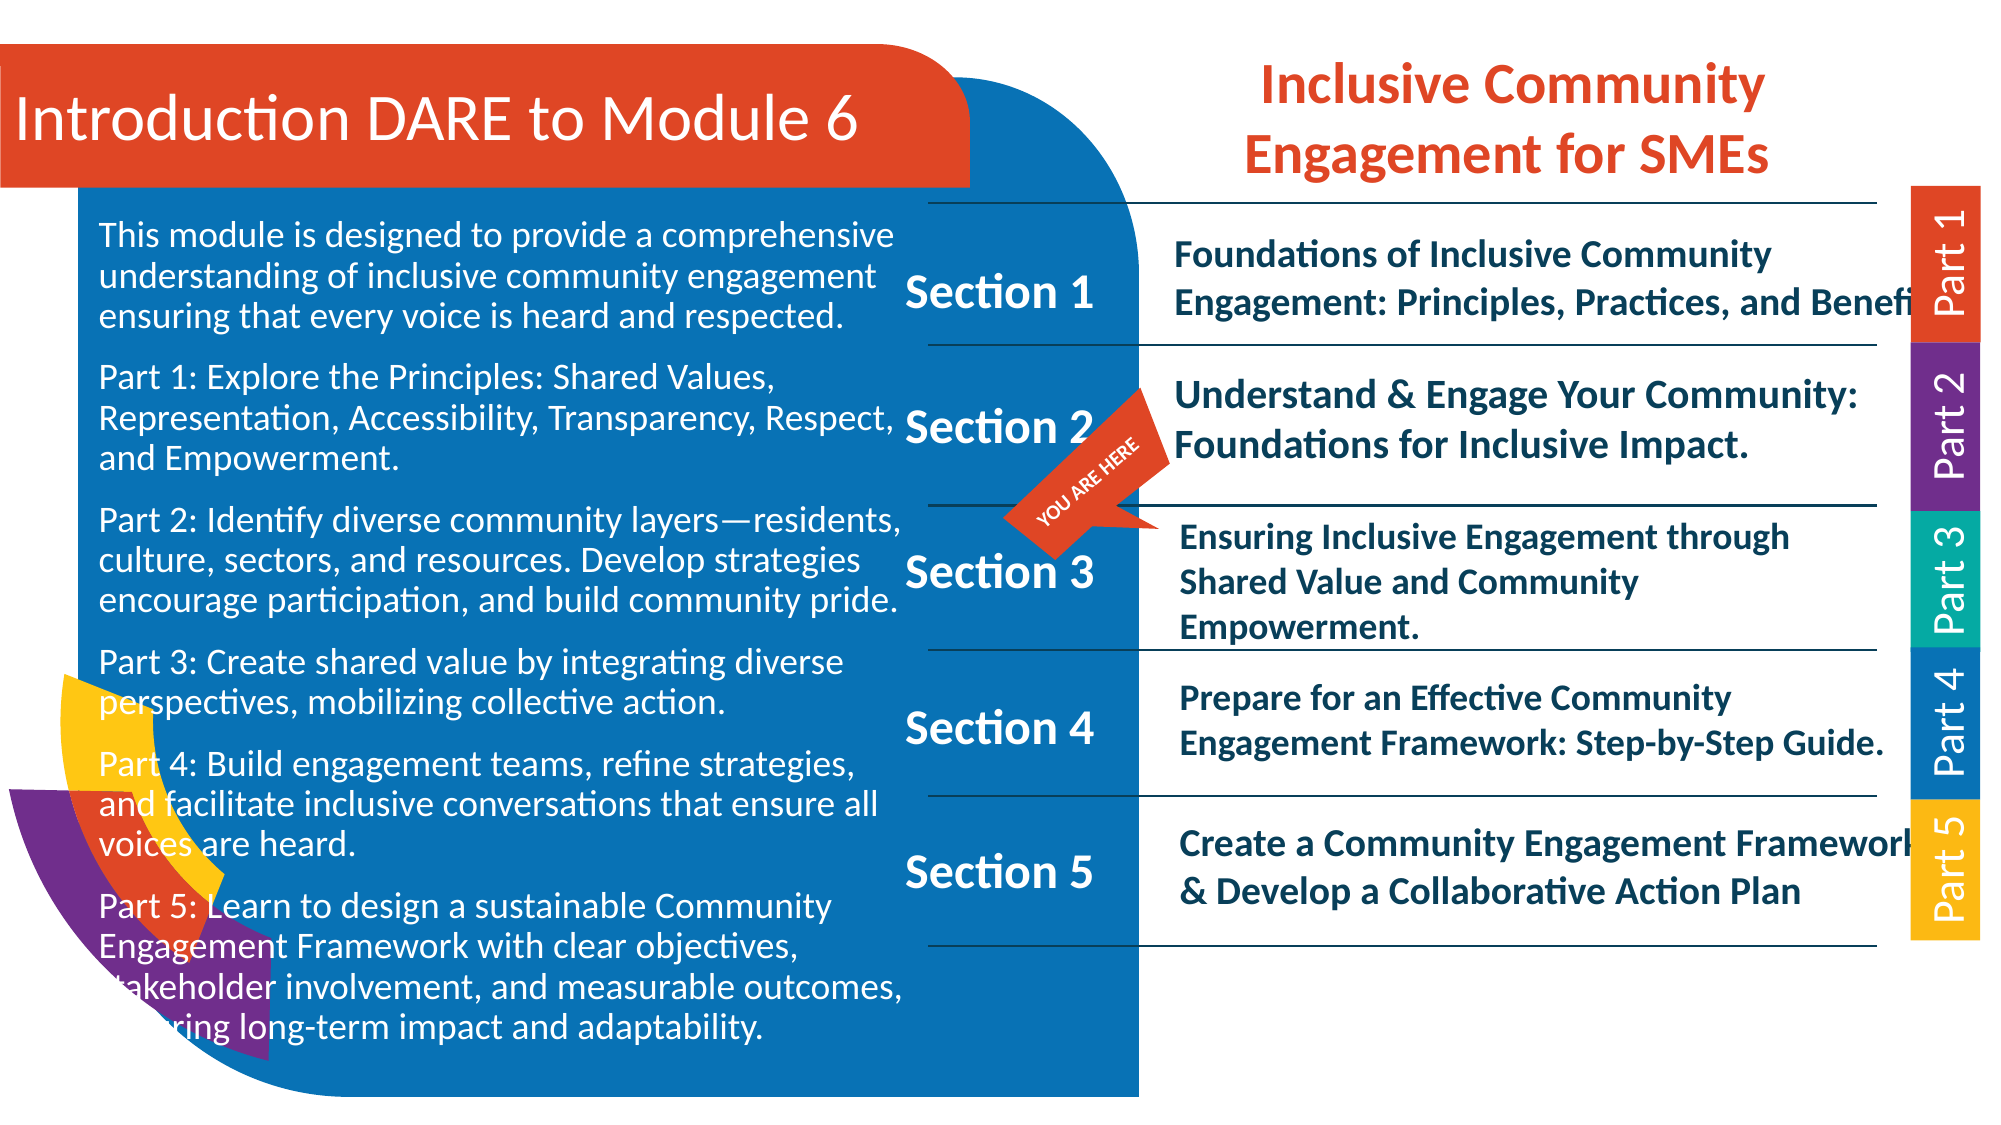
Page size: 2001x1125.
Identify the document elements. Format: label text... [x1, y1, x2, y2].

list This module is designed to provide a comprehensive understanding of inclusive community engagement ensuring that every voice is heard and respected. Part 1: Explore the Principles: Shared Values, Representation, Accessibility, Transparency, Respect, and Empowerment. Part 2: Identify diverse community layers—residents, culture, sectors, and resources. Develop strategies encourage participation, and build community pride. Part 3: Create shared value by integrating diverse perspectives, mobilizing collective action. Part 4: Build engagement teams, refine strategies, and facilitate inclusive conversations that ensure all voices are heard. Part 5: Learn to design a sustainable Community Engagement Framework with clear objectives, stakeholder involvement, and measurable outcomes, ensuring long-term impact and adaptability. [84, 207, 936, 1033]
text_box Part 2 [1910, 342, 1981, 511]
text_box Section 1 [848, 235, 1152, 349]
text_box Foundations of Inclusive Community Engagement: Principles, Practices, and Benefits [1159, 219, 1910, 333]
text_box Section 5 [848, 815, 1152, 929]
text_box Section 2 [848, 371, 1152, 485]
text_box Section 3 [848, 516, 1152, 630]
text_box Prepare for an Effective Community Engagement Framework: Step-by-Step Guide. [1164, 661, 1910, 775]
text_box Part 1 [1910, 185, 1981, 342]
text_box Part 3 [1910, 511, 1981, 647]
list Understand & Engage Your Community: Foundations for Inclusive Impact. [1159, 360, 1893, 474]
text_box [1012, 433, 1205, 554]
text_box Create a Community Engagement Framework & Develop a Collaborative Action Plan [1164, 832, 1972, 946]
text_box Section 4 [848, 671, 1152, 785]
text_box Part 5 [1910, 799, 1981, 941]
text_box Ensuring Inclusive Engagement through Shared Value and Community Empowerment. [1164, 504, 1818, 655]
text_box Inclusive Community Engagement for SMEs [1107, 38, 1920, 193]
text_box Part 4 [1910, 647, 1981, 799]
list Introduction DARE to Module 6 [0, 59, 911, 178]
